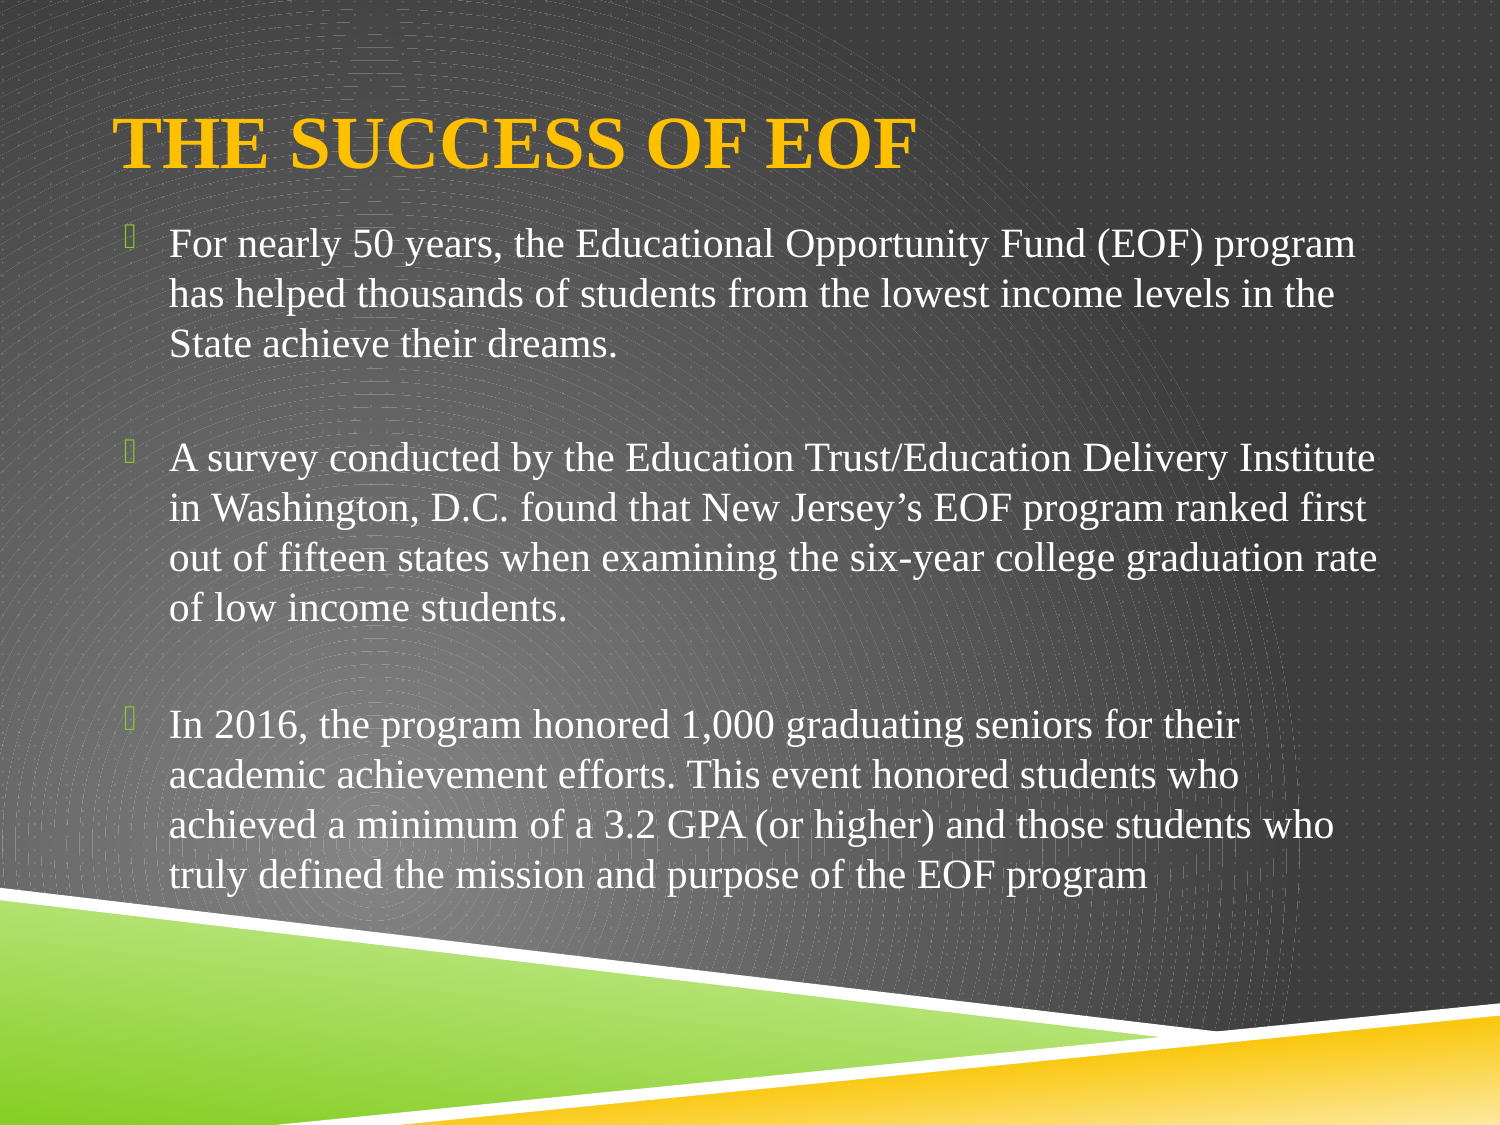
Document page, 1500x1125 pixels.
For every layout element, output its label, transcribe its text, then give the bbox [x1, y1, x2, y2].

list For nearly 50 years, the Educational Opportunity Fund (EOF) program has helped thousands of students from the lowest income levels in the State achieve their dreams. A survey conducted by the Education Trust/Education Delivery Institute in Washington, D.C. found that New Jersey’s EOF program ranked first out of fifteen states when examining the six-year college graduation rate of low income students. In 2016, the program honored 1,000 graduating seniors for their academic achievement efforts. This event honored students who achieved a minimum of a 3.2 GPA (or higher) and those students who truly defined the mission and purpose of the EOF program [112, 207, 1388, 958]
title The Success of EOF [112, 45, 1388, 207]
